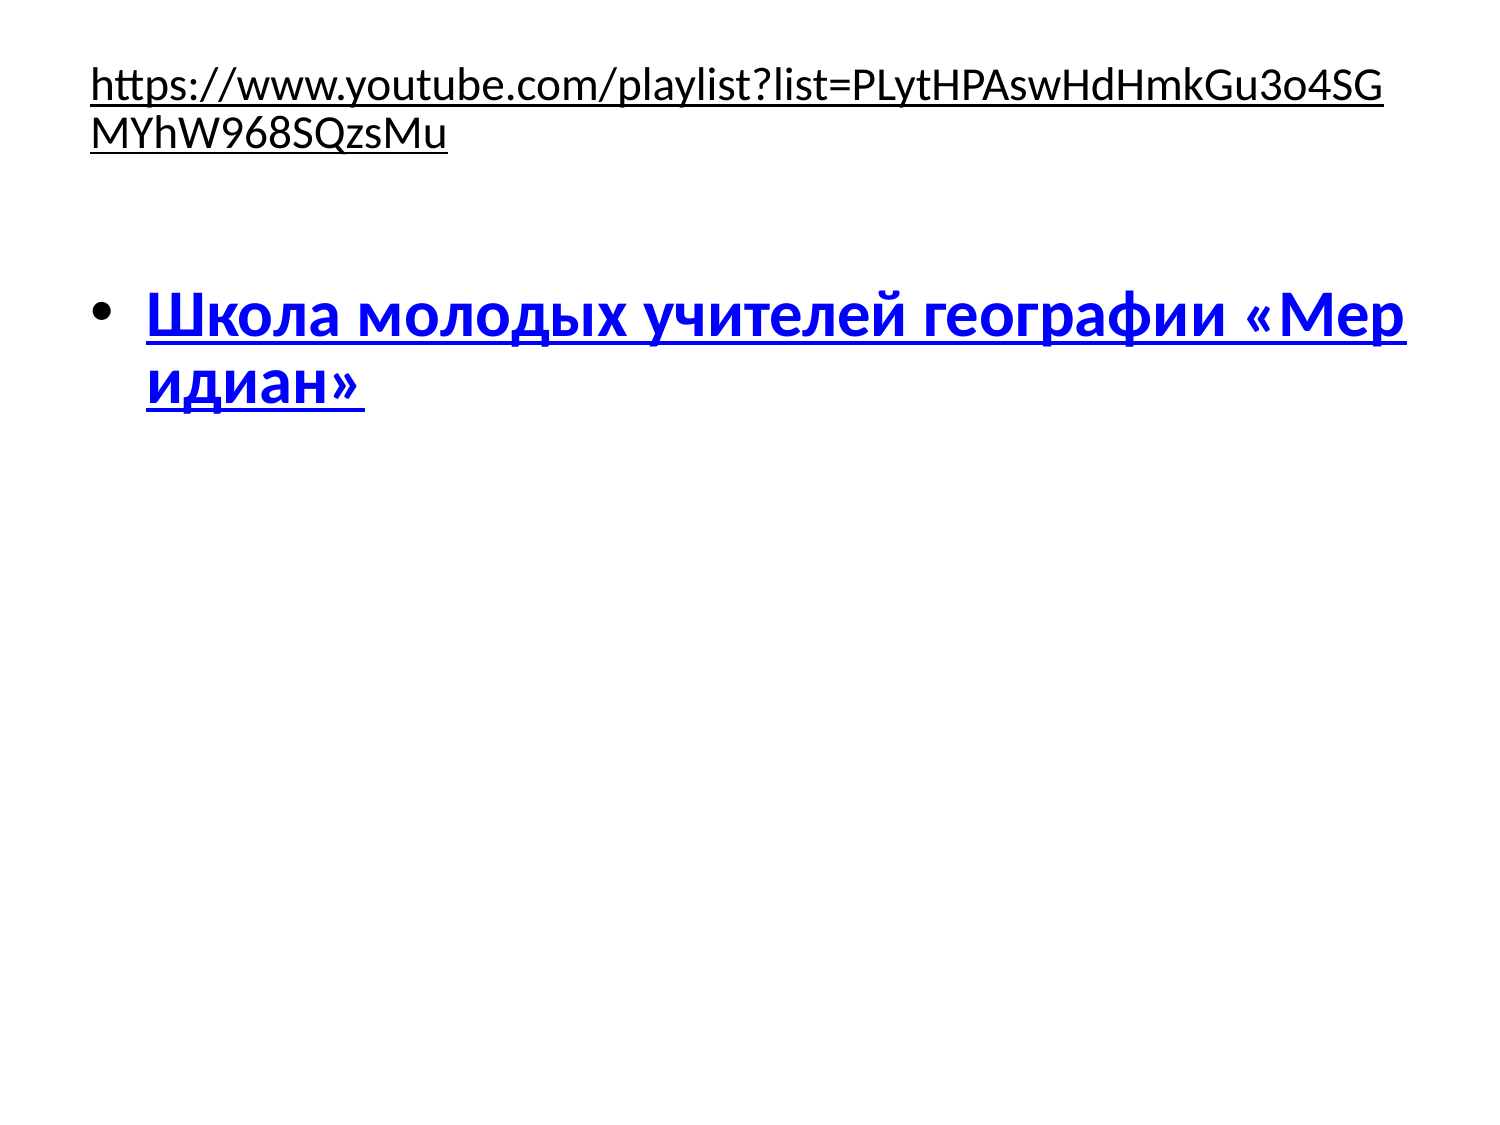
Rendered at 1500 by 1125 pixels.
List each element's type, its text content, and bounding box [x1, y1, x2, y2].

title https://www.youtube.com/playlist?list=PLytHPAswHdHmkGu3o4SGMYhW968SQzsMu [75, 45, 1425, 233]
list Школа молодых учителей географии «Меридиан» [75, 262, 1425, 1005]
